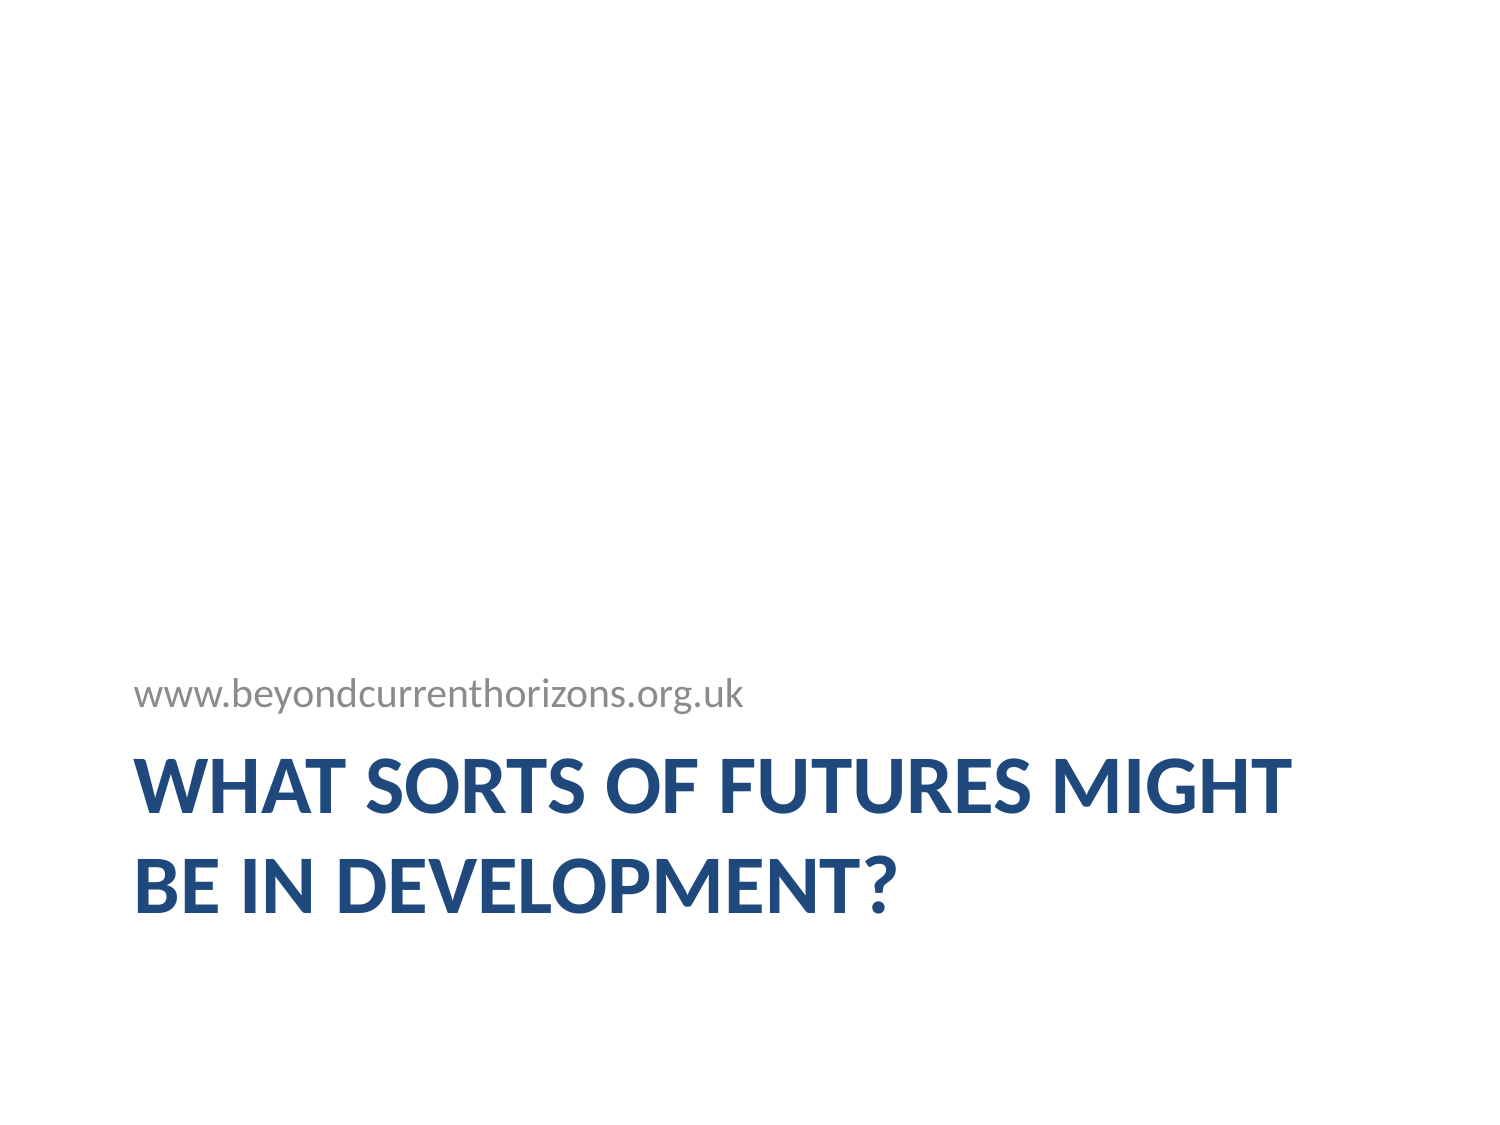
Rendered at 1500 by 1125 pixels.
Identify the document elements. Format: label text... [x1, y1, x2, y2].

title What sorts of futures might be in development? [118, 723, 1394, 947]
list www.beyondcurrenthorizons.org.uk [118, 476, 1394, 723]
